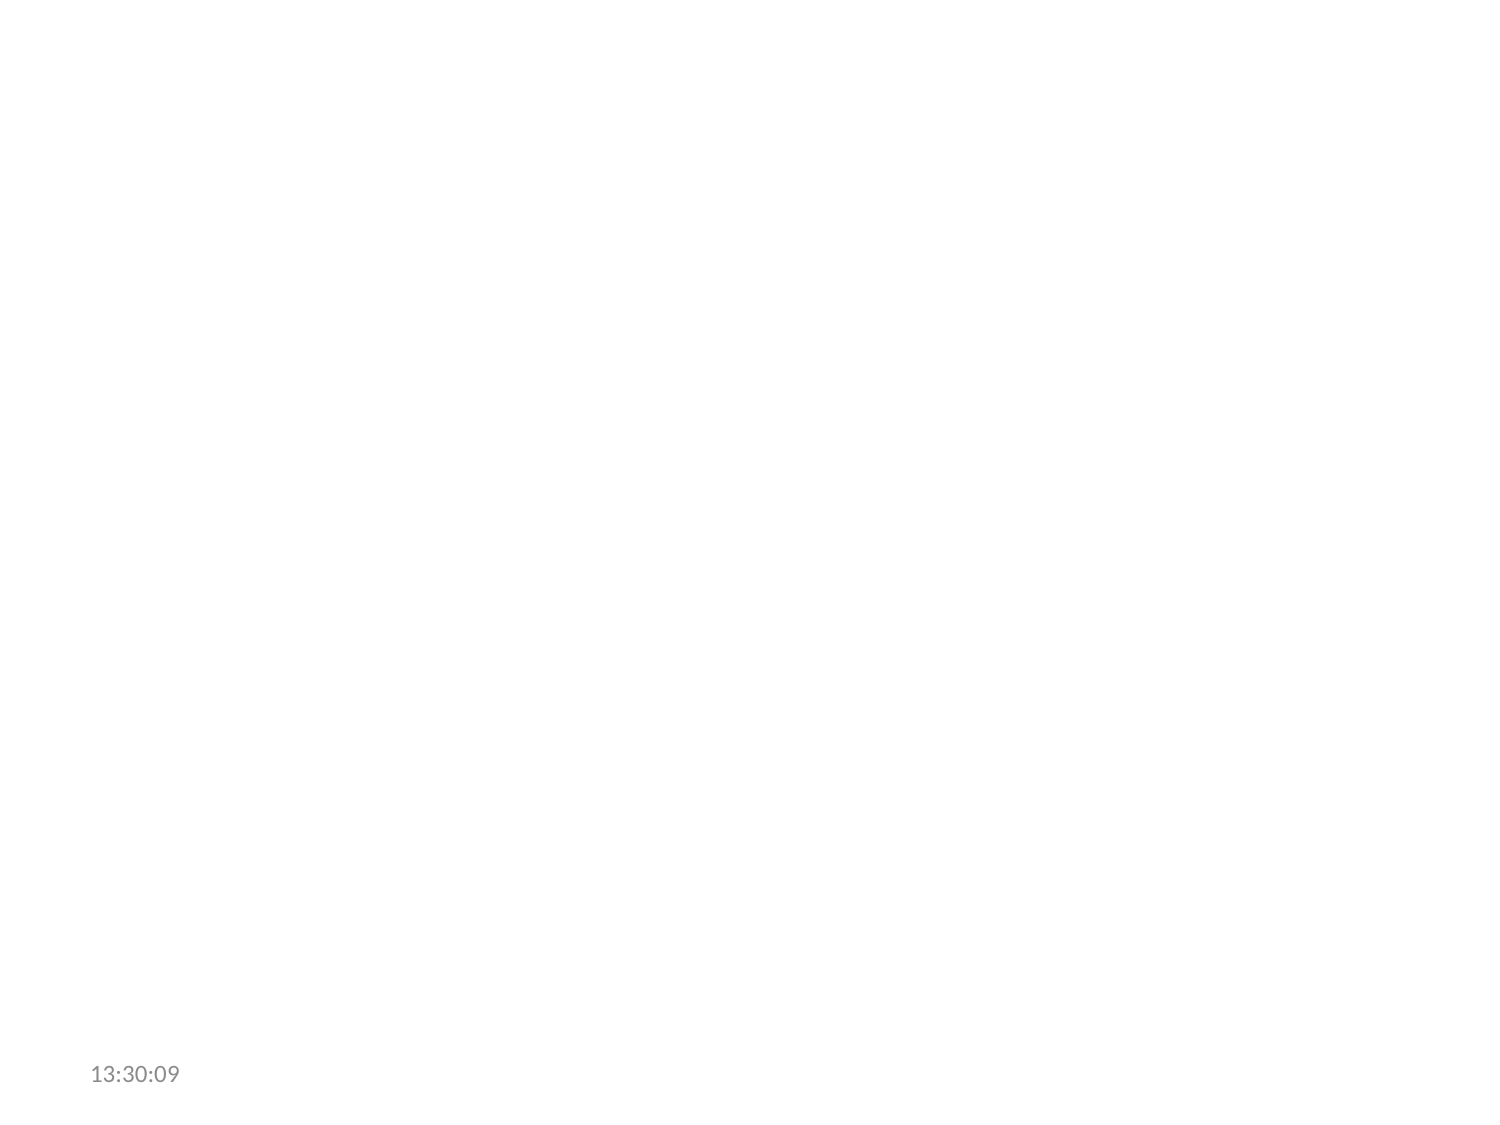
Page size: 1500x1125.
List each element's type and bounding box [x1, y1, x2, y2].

slide_number [75, 1042, 425, 1103]
